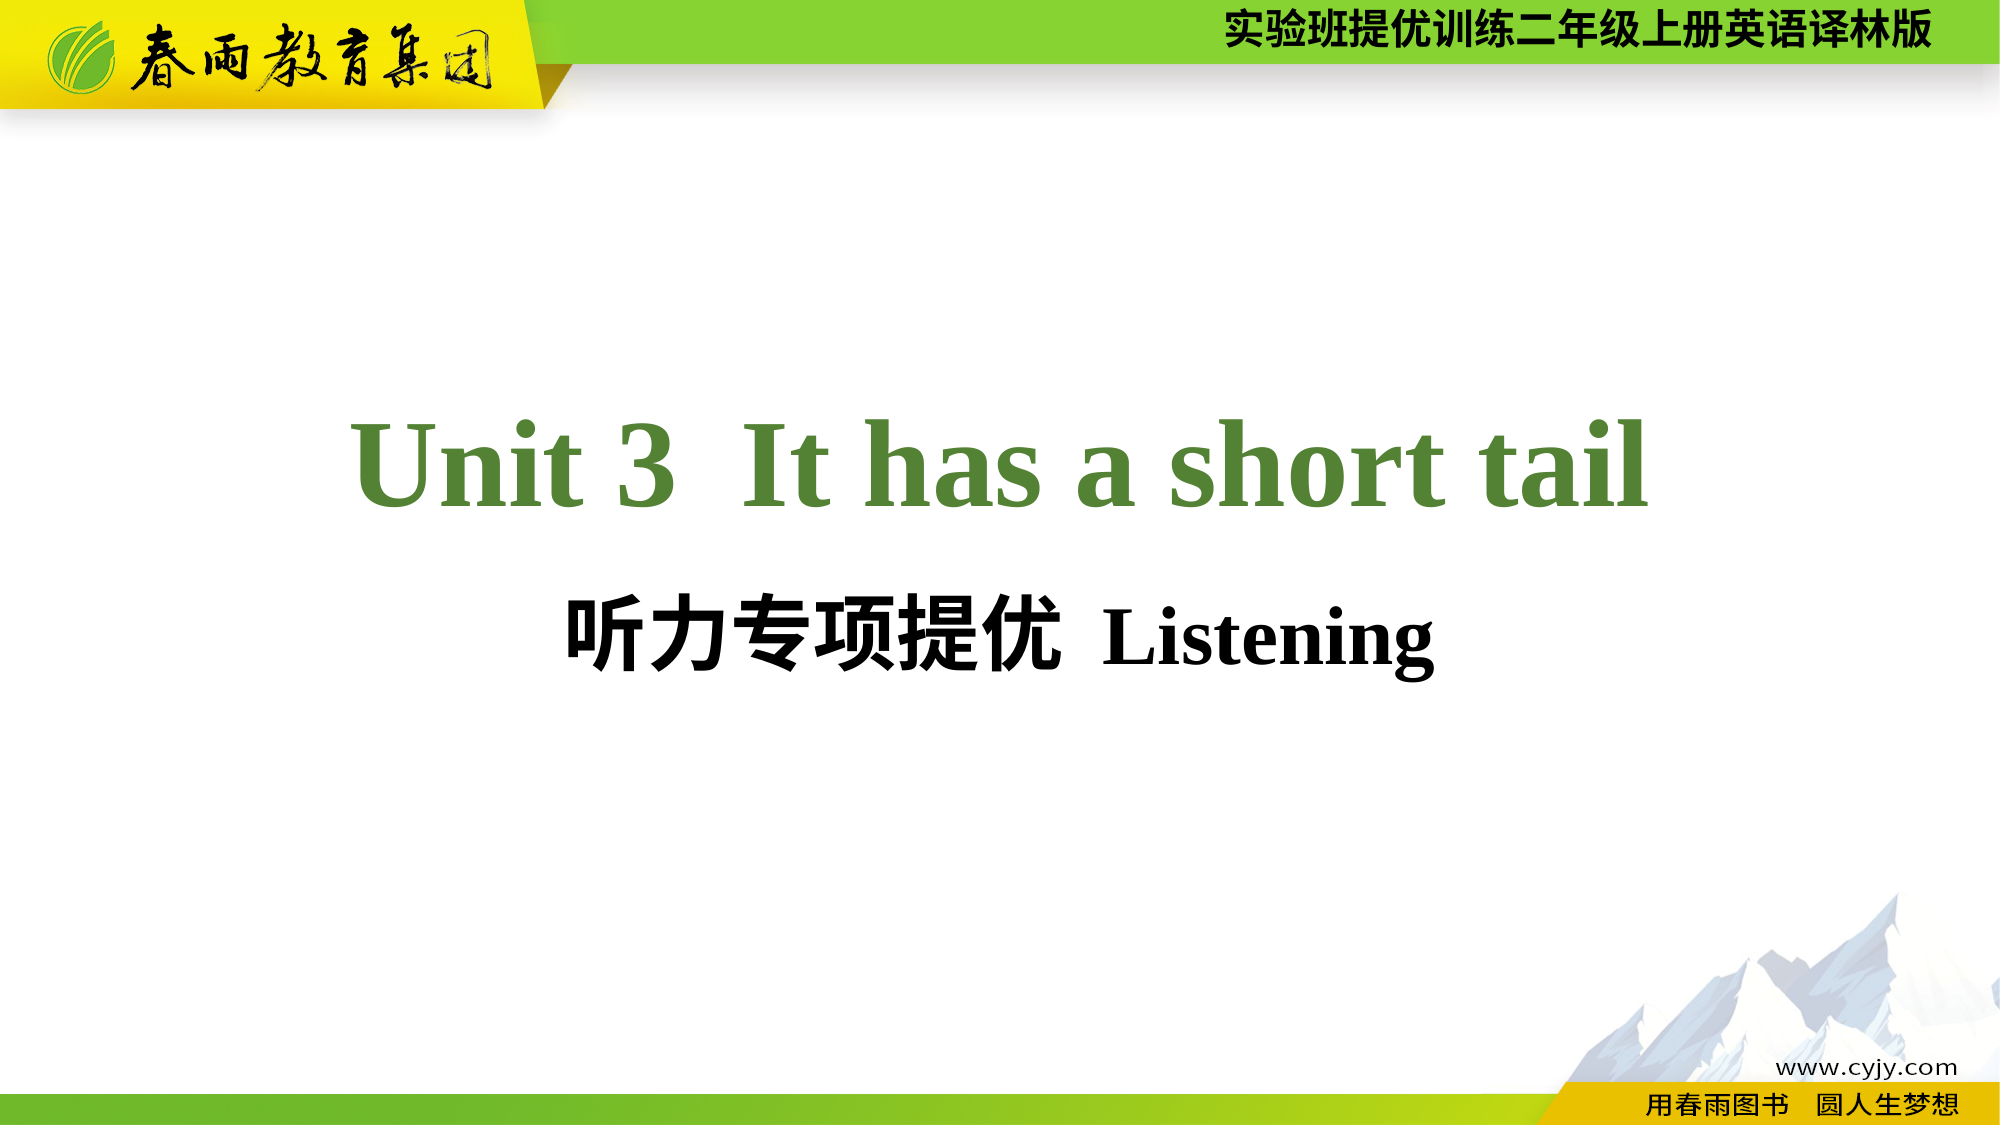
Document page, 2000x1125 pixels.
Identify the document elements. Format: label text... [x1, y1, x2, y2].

text_box Unit 3 It has a short tail 听力专项提优 Listening [0, 298, 2000, 689]
picture [0, 0, 2000, 298]
picture [0, 689, 2000, 1125]
